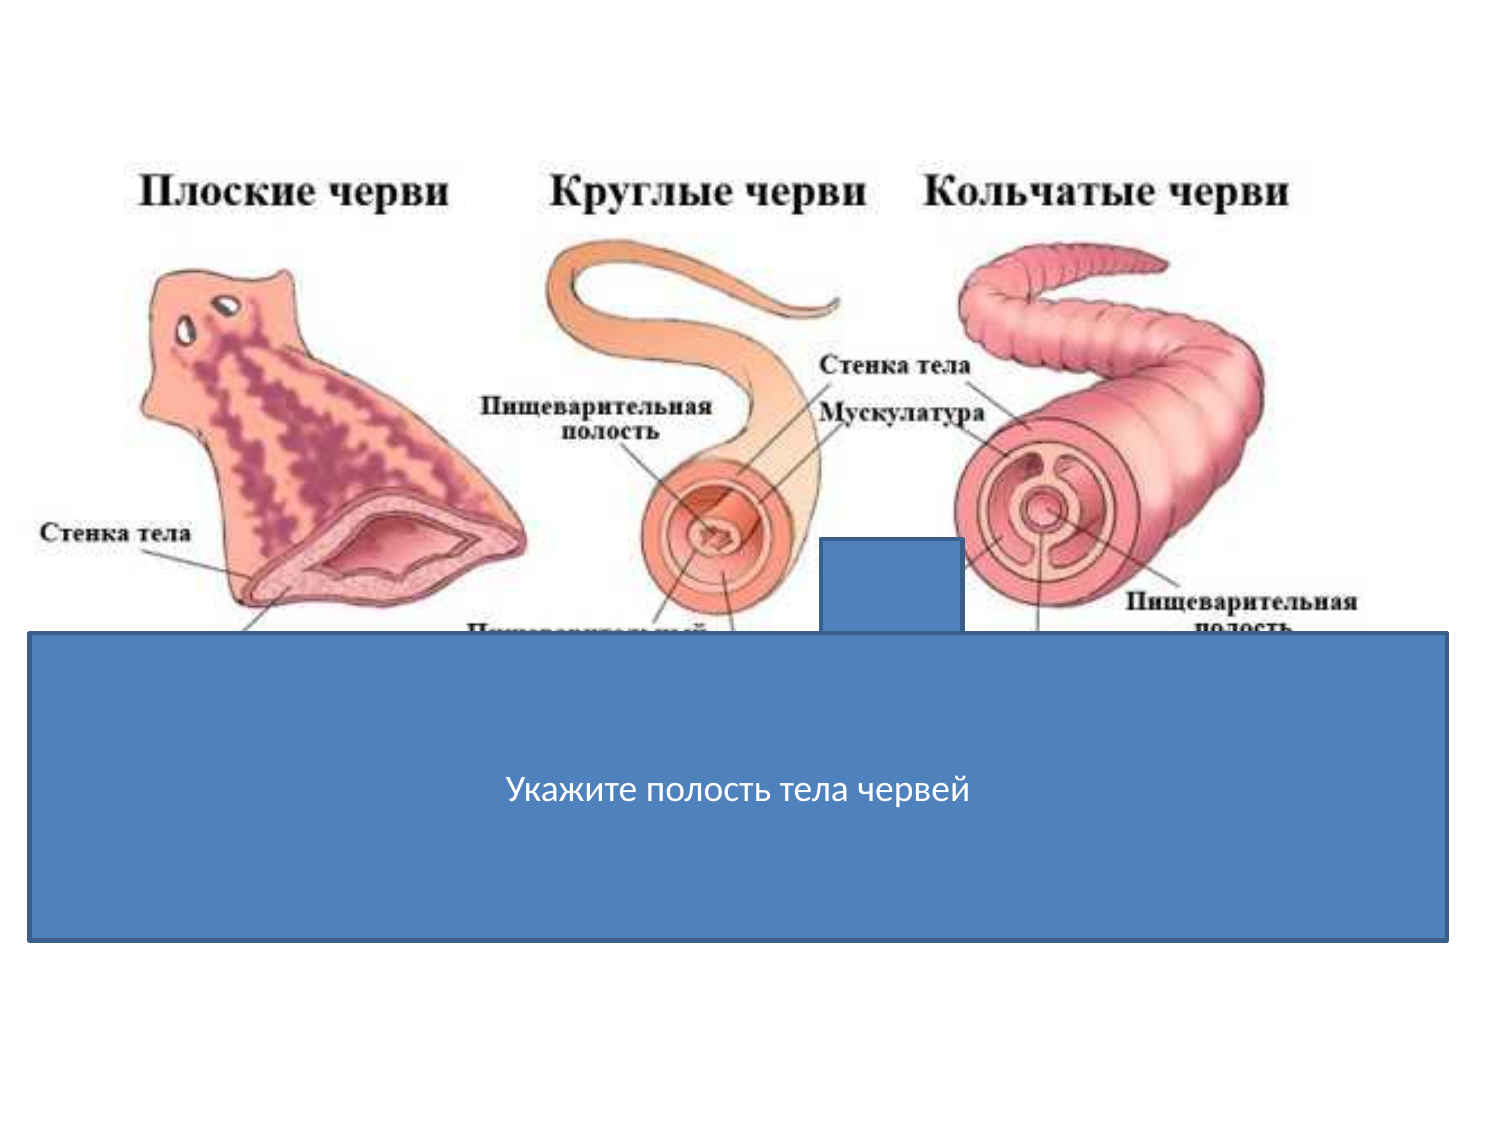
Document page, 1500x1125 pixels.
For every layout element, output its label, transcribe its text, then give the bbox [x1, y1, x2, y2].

picture [17, 125, 1375, 906]
text_box Укажите полость тела червей [27, 631, 1449, 943]
